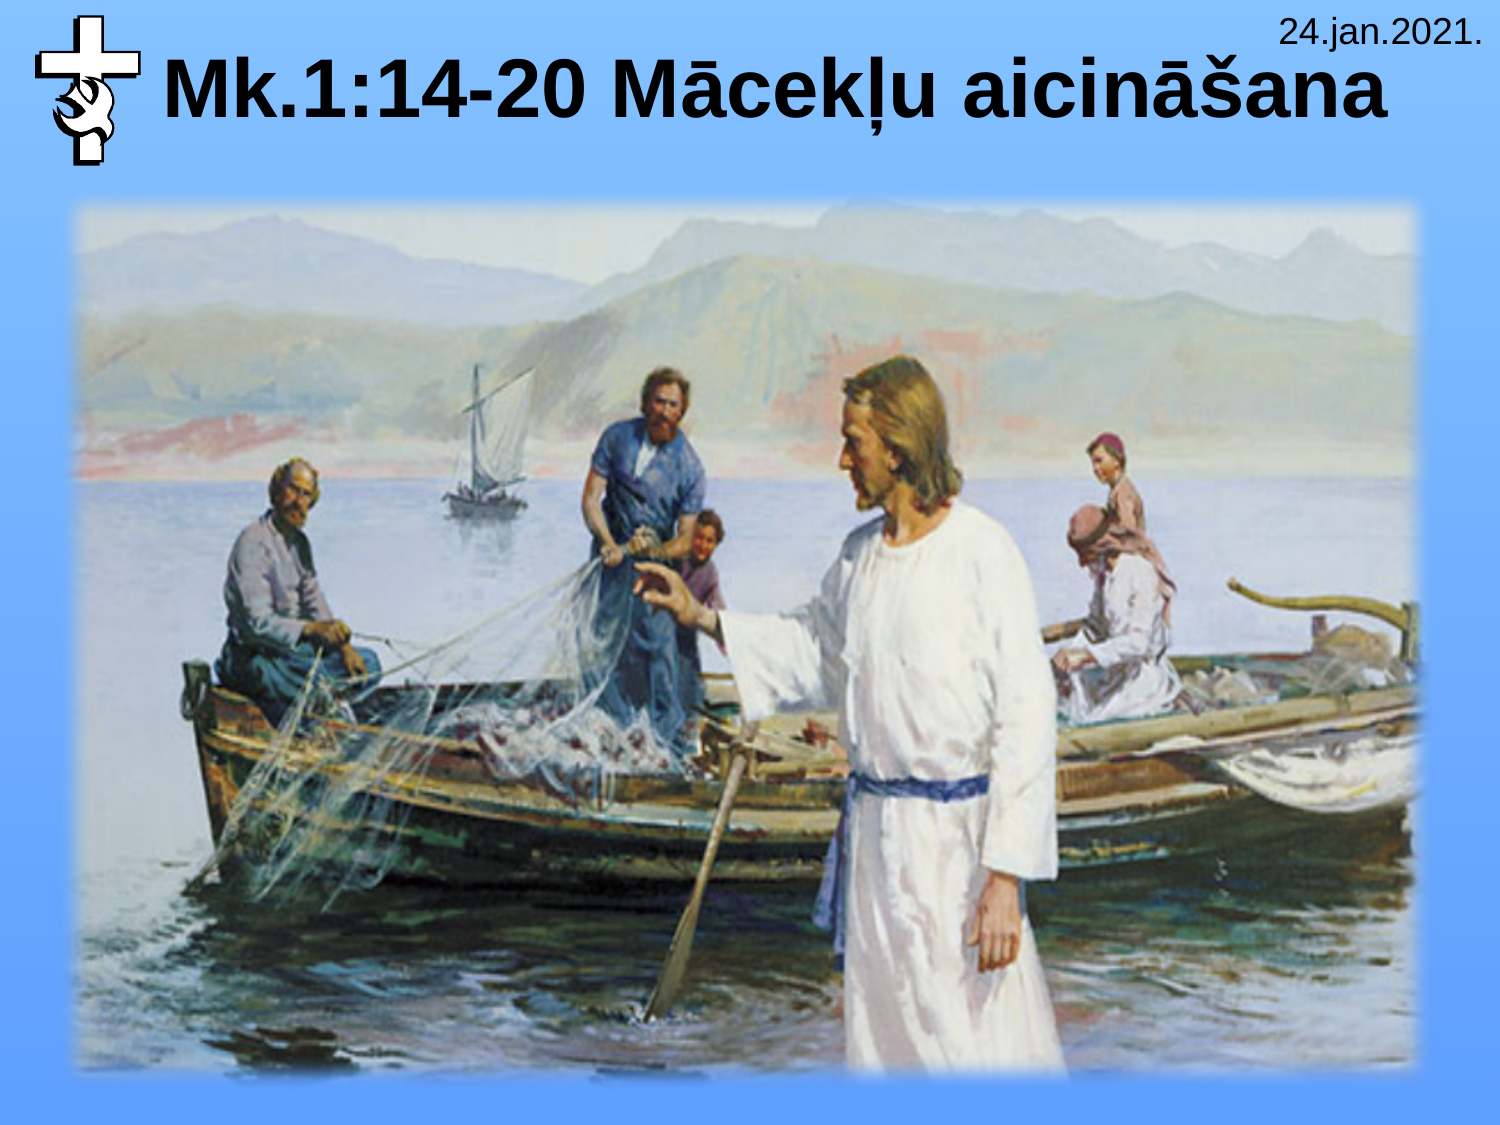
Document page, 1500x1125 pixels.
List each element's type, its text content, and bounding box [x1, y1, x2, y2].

picture [34, 15, 141, 166]
text_box 24.jan.2021. [1263, 0, 1500, 60]
title Mk.1:14-20 Mācekļu aicināšana [140, 14, 1451, 153]
picture [58, 187, 1437, 1091]
